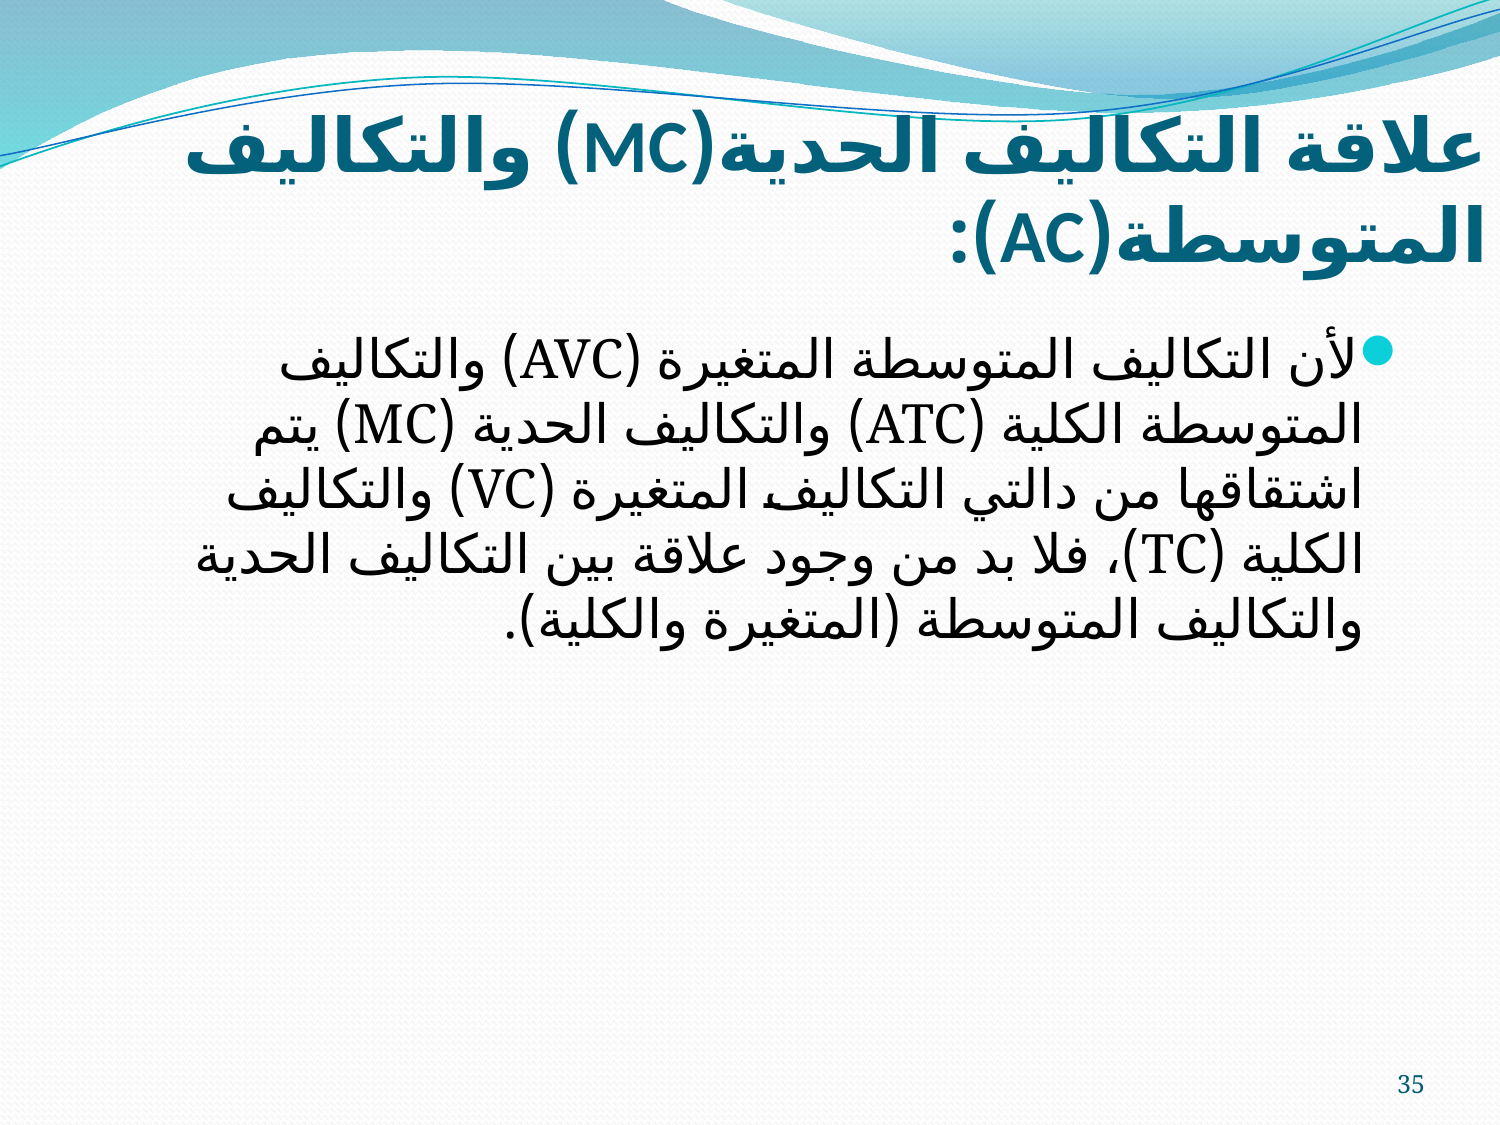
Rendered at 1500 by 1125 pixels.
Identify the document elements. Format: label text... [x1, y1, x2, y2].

slide_number 35 [1299, 1042, 1425, 1103]
list لأن التكاليف المتوسطة المتغيرة (AVC) والتكاليف المتوسطة الكلية (ATC) والتكاليف الحدية (MC) يتم اشتقاقها من دالتي التكاليف المتغيرة (VC) والتكاليف الكلية (TC)، فلا بد من وجود علاقة بين التكاليف الحدية والتكاليف المتوسطة (المتغيرة والكلية). [75, 317, 1425, 1038]
title علاقة التكاليف الحدية(MC) والتكاليف المتوسطة(AC): [0, 90, 1489, 278]
